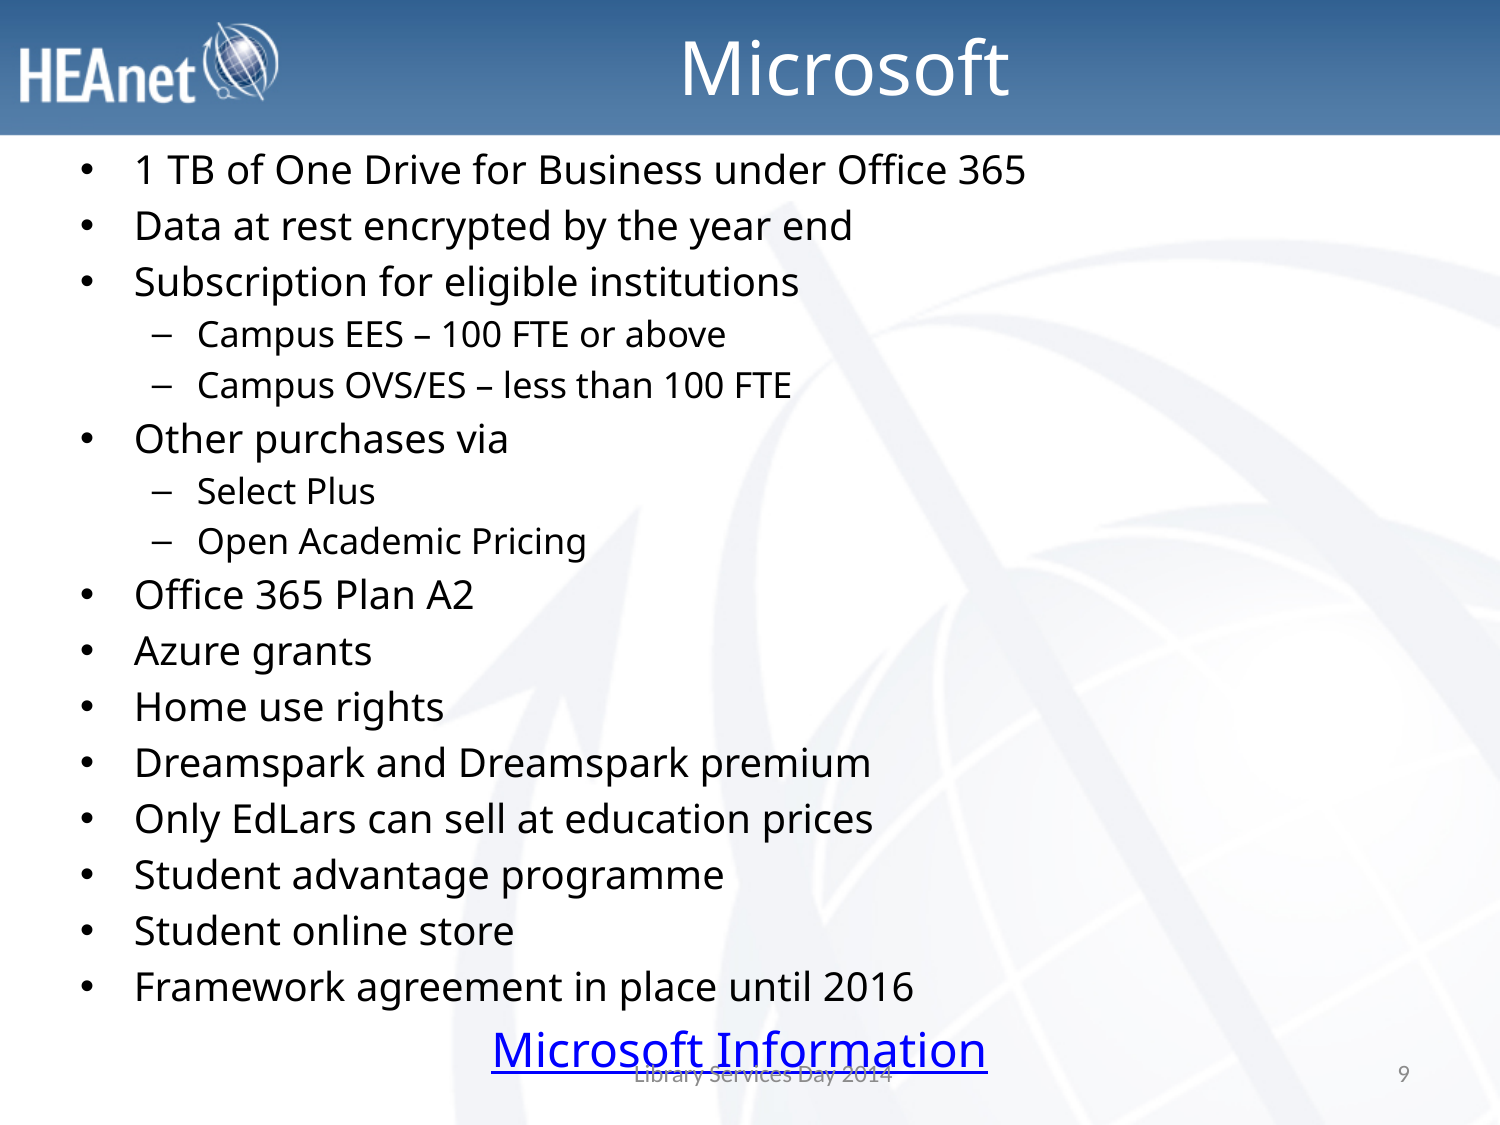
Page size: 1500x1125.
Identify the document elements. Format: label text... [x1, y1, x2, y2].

list 1 TB of One Drive for Business under Office 365 Data at rest encrypted by the year end Subscription for eligible institutions Campus EES – 100 FTE or above Campus OVS/ES – less than 100 FTE Other purchases via Select Plus Open Academic Pricing Office 365 Plan A2 Azure grants Home use rights Dreamspark and Dreamspark premium Only EdLars can sell at education prices Student advantage programme Student online store Framework agreement in place until 2016 Microsoft Information [64, 137, 1415, 1094]
slide_number 9 [1074, 1042, 1425, 1103]
footer Library Services Day 2014 [454, 1042, 1073, 1103]
title Microsoft [312, 0, 1376, 137]
picture [0, 0, 1500, 1125]
